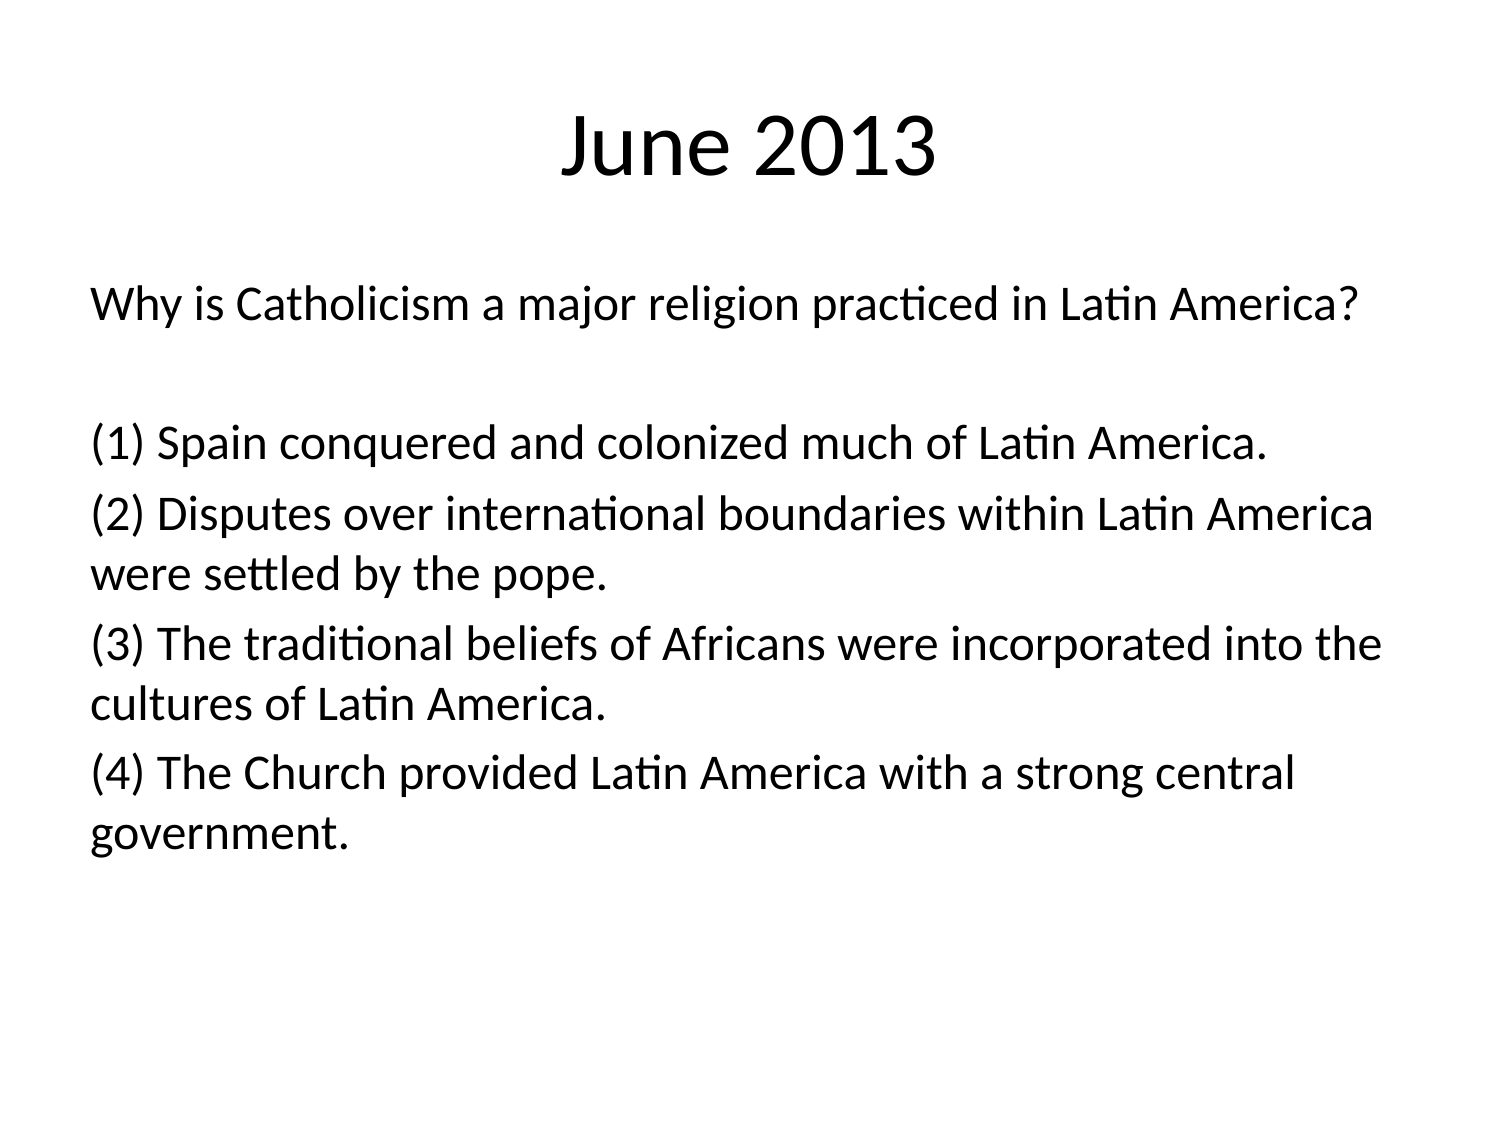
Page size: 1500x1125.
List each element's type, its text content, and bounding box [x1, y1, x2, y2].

list Why is Catholicism a major religion practiced in Latin America? (1) Spain conquered and colonized much of Latin America. (2) Disputes over international boundaries within Latin America were settled by the pope. (3) The traditional beliefs of Africans were incorporated into the cultures of Latin America. (4) The Church provided Latin America with a strong central government. [75, 262, 1425, 1005]
title June 2013 [75, 45, 1425, 233]
